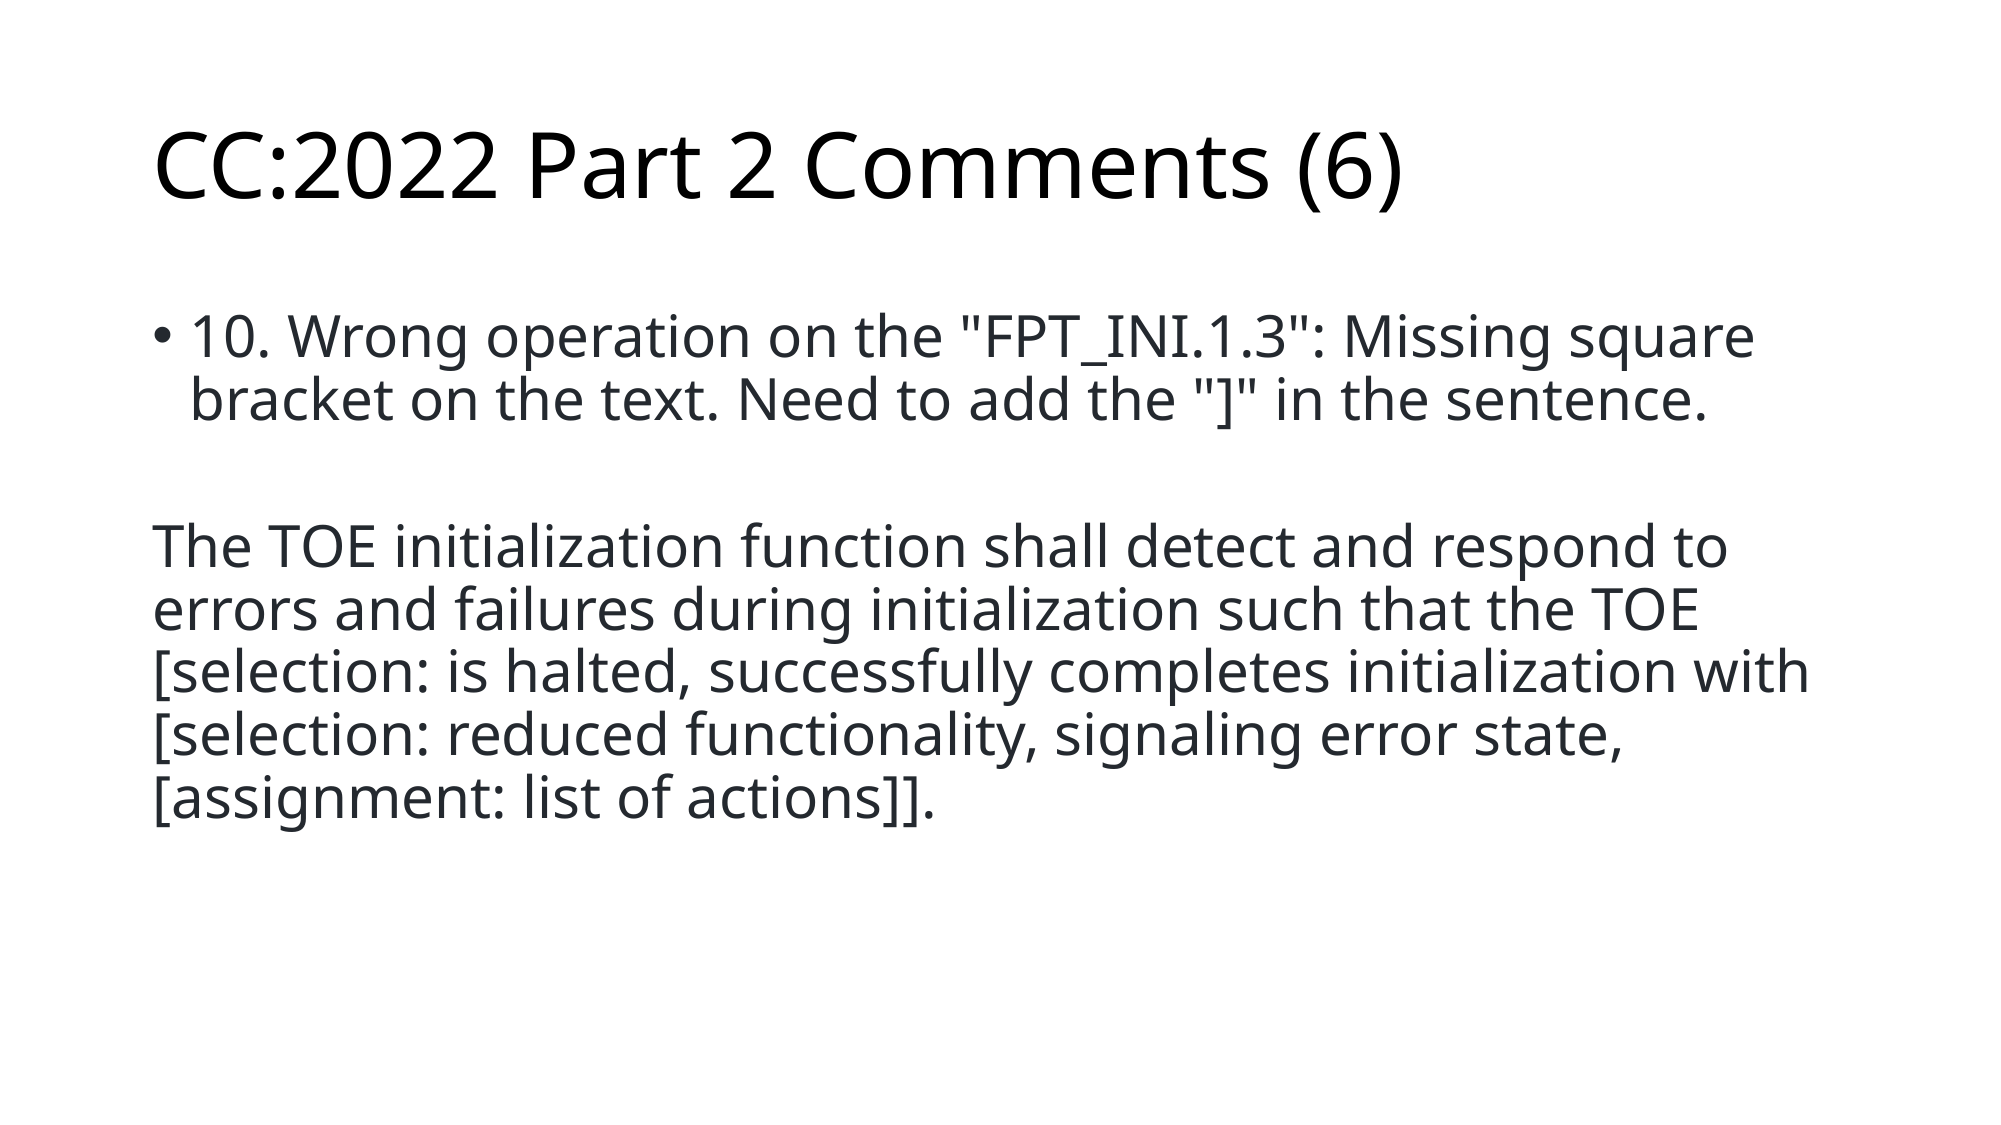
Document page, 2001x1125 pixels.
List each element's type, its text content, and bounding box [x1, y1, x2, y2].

title CC:2022 Part 2 Comments (6) [137, 59, 1863, 278]
list 10. Wrong operation on the "FPT_INI.1.3": Missing square bracket on the text. Need to add the "]" in the sentence. The TOE initialization function shall detect and respond to errors and failures during initialization such that the TOE [selection: is halted, successfully completes initialization with [selection: reduced functionality, signaling error state, [assignment: list of actions]]. [137, 299, 1863, 1014]
